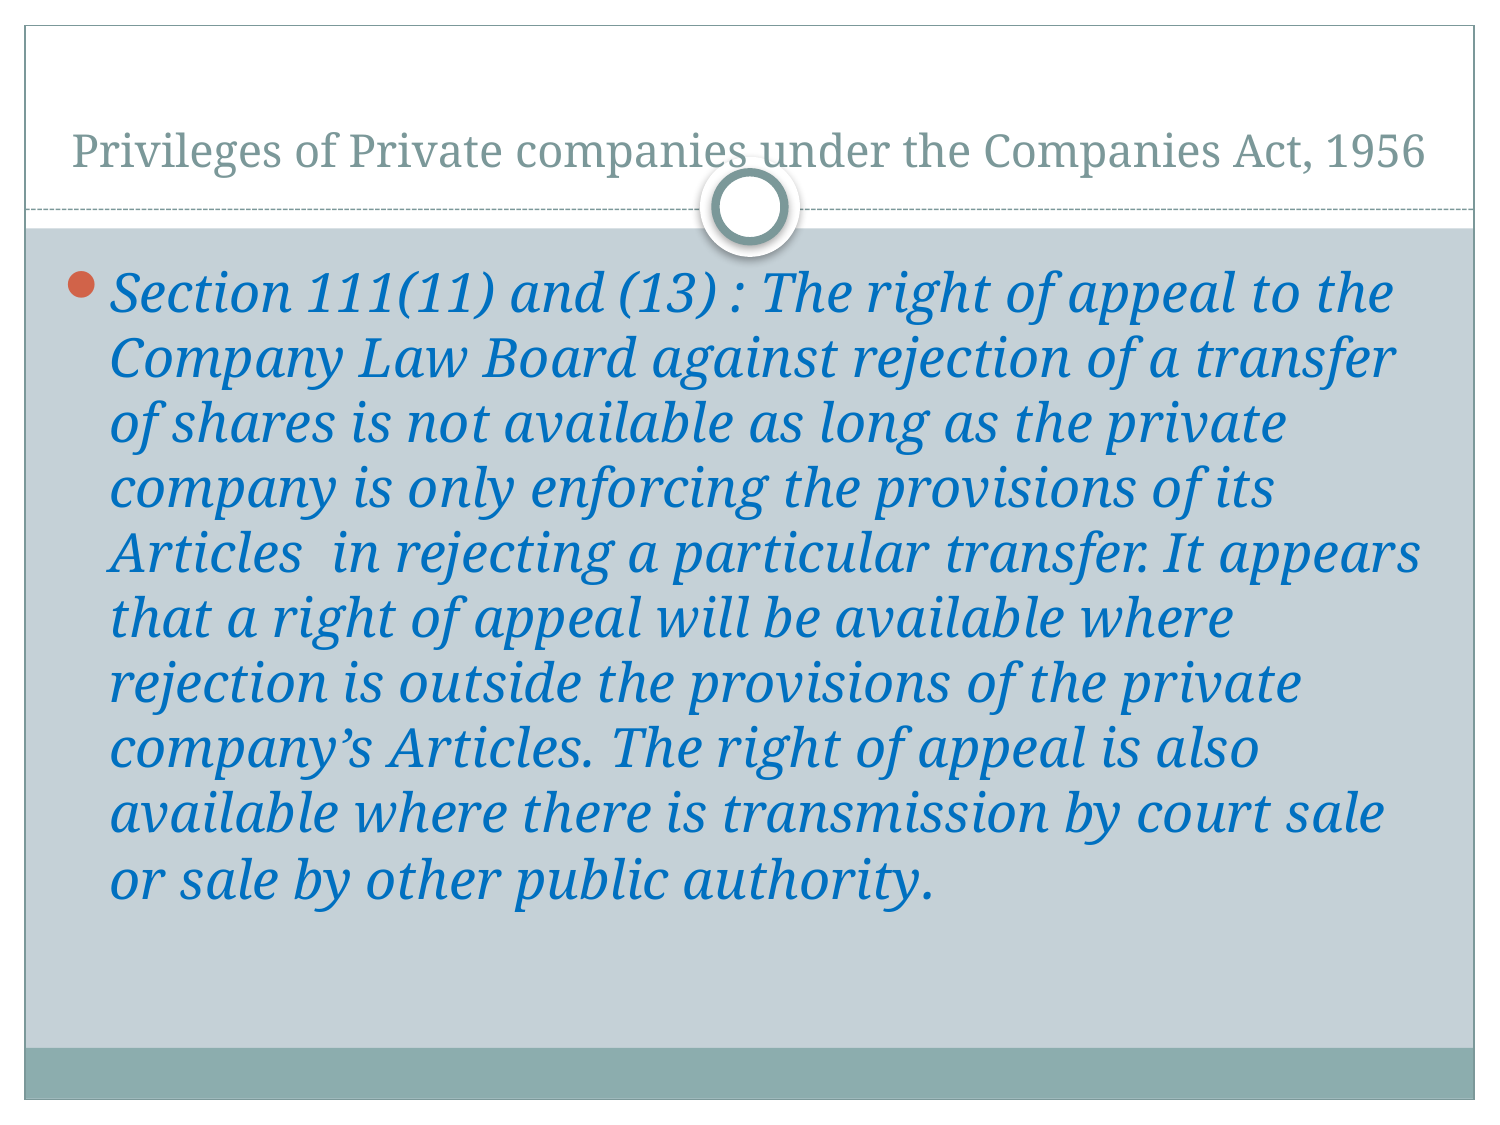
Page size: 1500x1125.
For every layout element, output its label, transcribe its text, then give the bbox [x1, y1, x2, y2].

title Privileges of Private companies under the Companies Act, 1956 [49, 60, 1450, 185]
list Section 111(11) and (13) : The right of appeal to the Company Law Board against rejection of a transfer of shares is not available as long as the private company is only enforcing the provisions of its Articles in rejecting a particular transfer. It appears that a right of appeal will be available where rejection is outside the provisions of the private company’s Articles. The right of appeal is also available where there is transmission by court sale or sale by other public authority. [49, 250, 1445, 1001]
